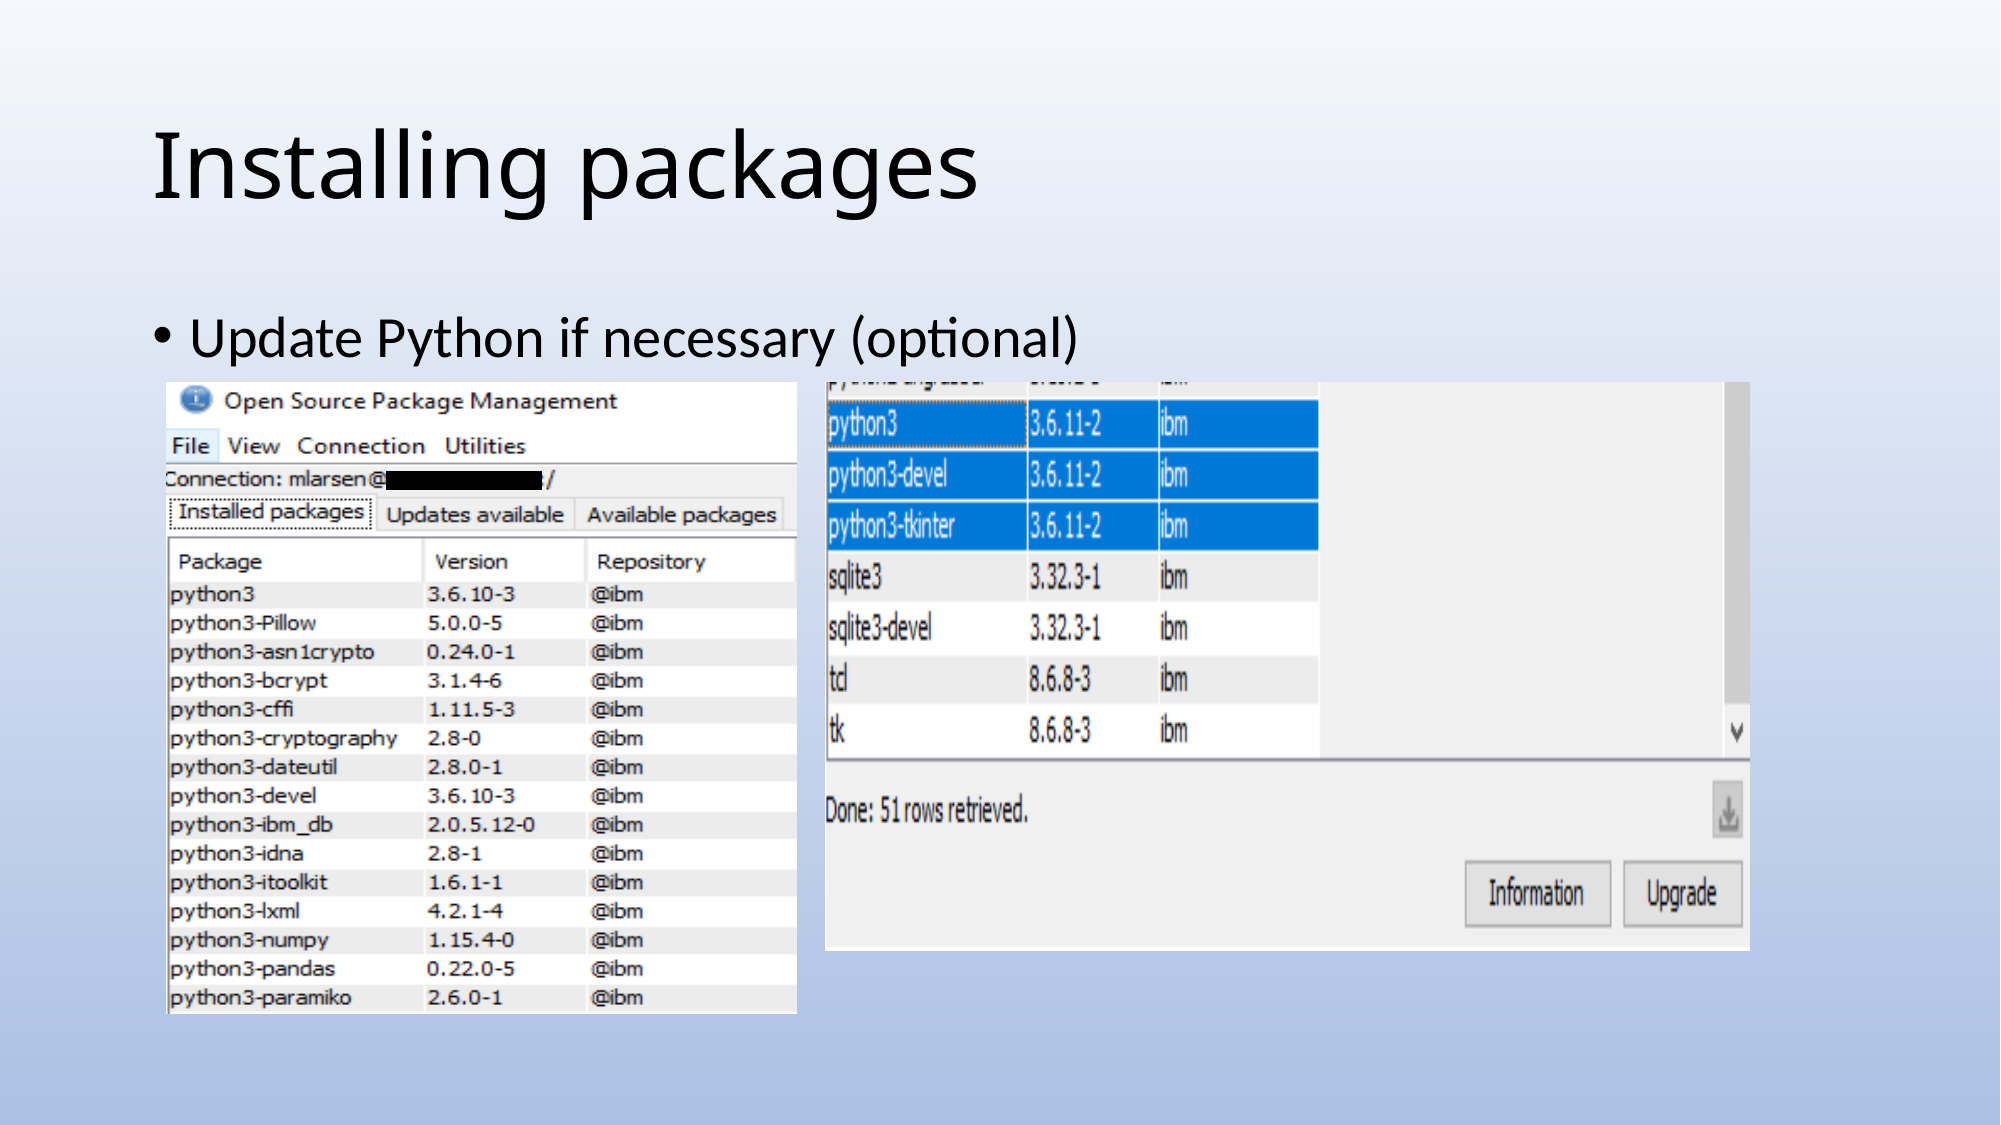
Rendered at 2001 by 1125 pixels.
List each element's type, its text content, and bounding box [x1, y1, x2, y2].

picture [824, 382, 1750, 951]
picture [165, 382, 797, 1014]
title Installing packages [137, 59, 1863, 278]
list Update Python if necessary (optional) [137, 299, 1863, 1014]
